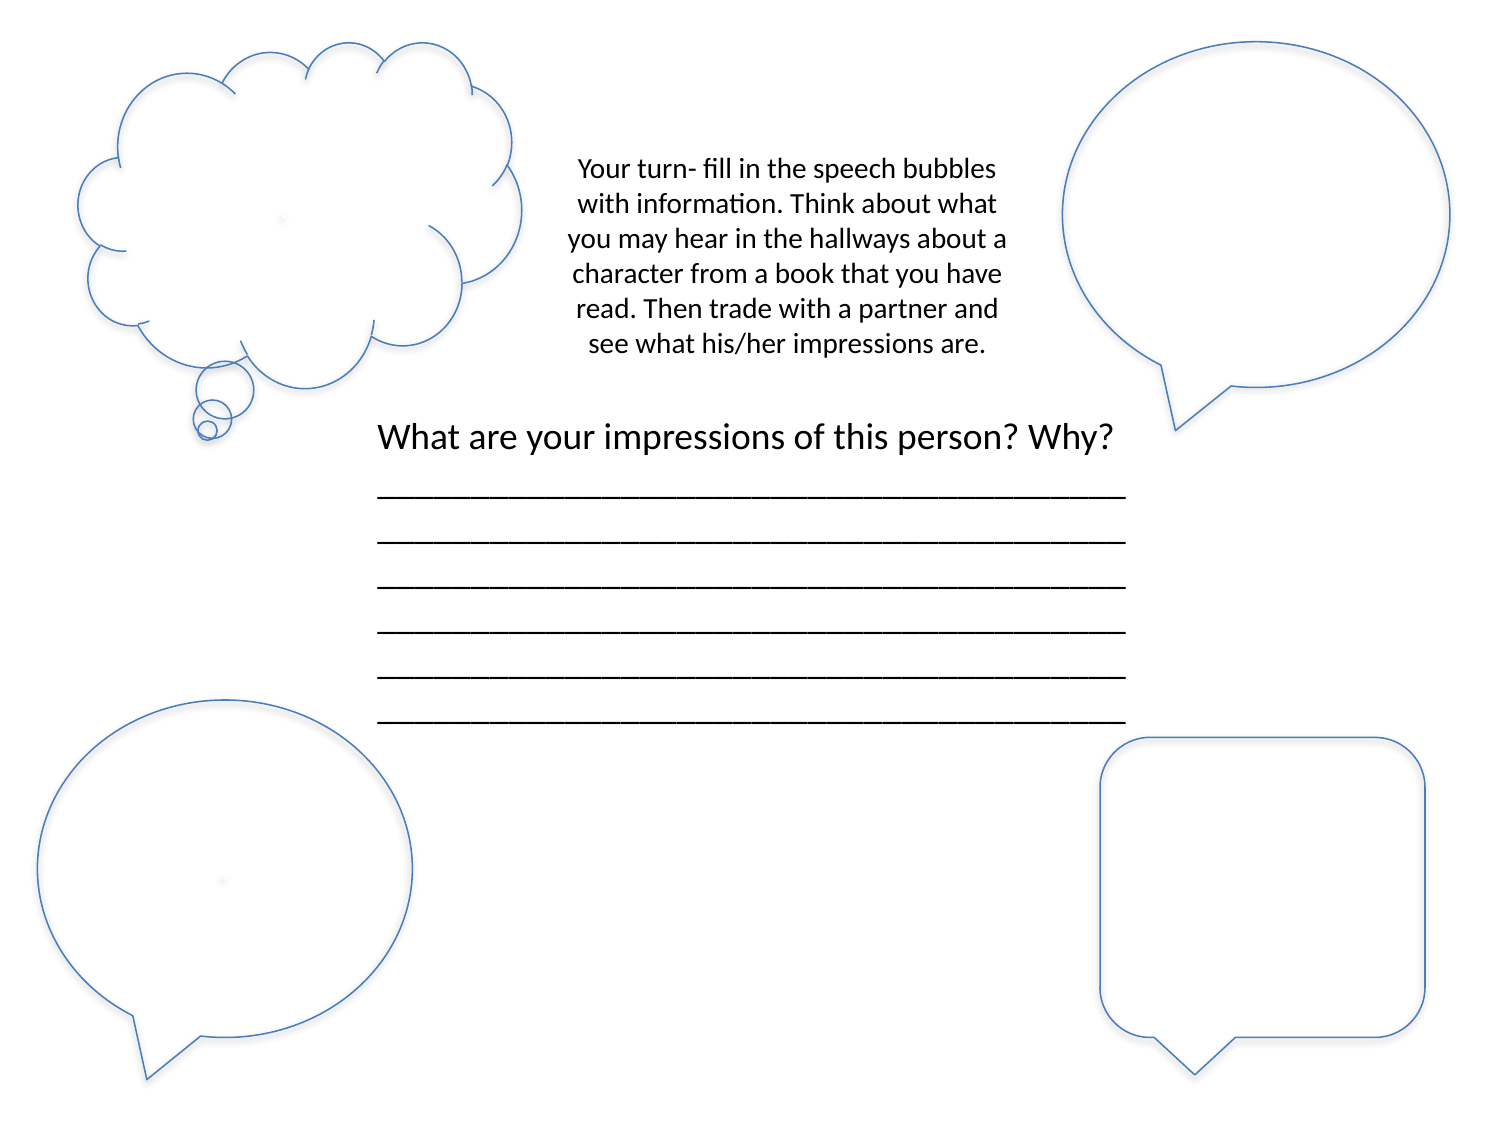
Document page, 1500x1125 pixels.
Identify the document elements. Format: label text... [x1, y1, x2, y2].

text_box . [77, 41, 523, 441]
text_box [1061, 40, 1451, 432]
text_box Your turn- fill in the speech bubbles with information. Think about what you may hear in the hallways about a character from a book that you have read. Then trade with a partner and see what his/her impressions are. [549, 141, 1025, 367]
text_box What are your impressions of this person? Why? ________________________________________ ________________________________________ ________________________________________ ________________________________________ ________________________________________ ________________________________________ [362, 404, 1163, 734]
text_box [1099, 736, 1426, 1076]
text_box . [36, 699, 414, 1081]
